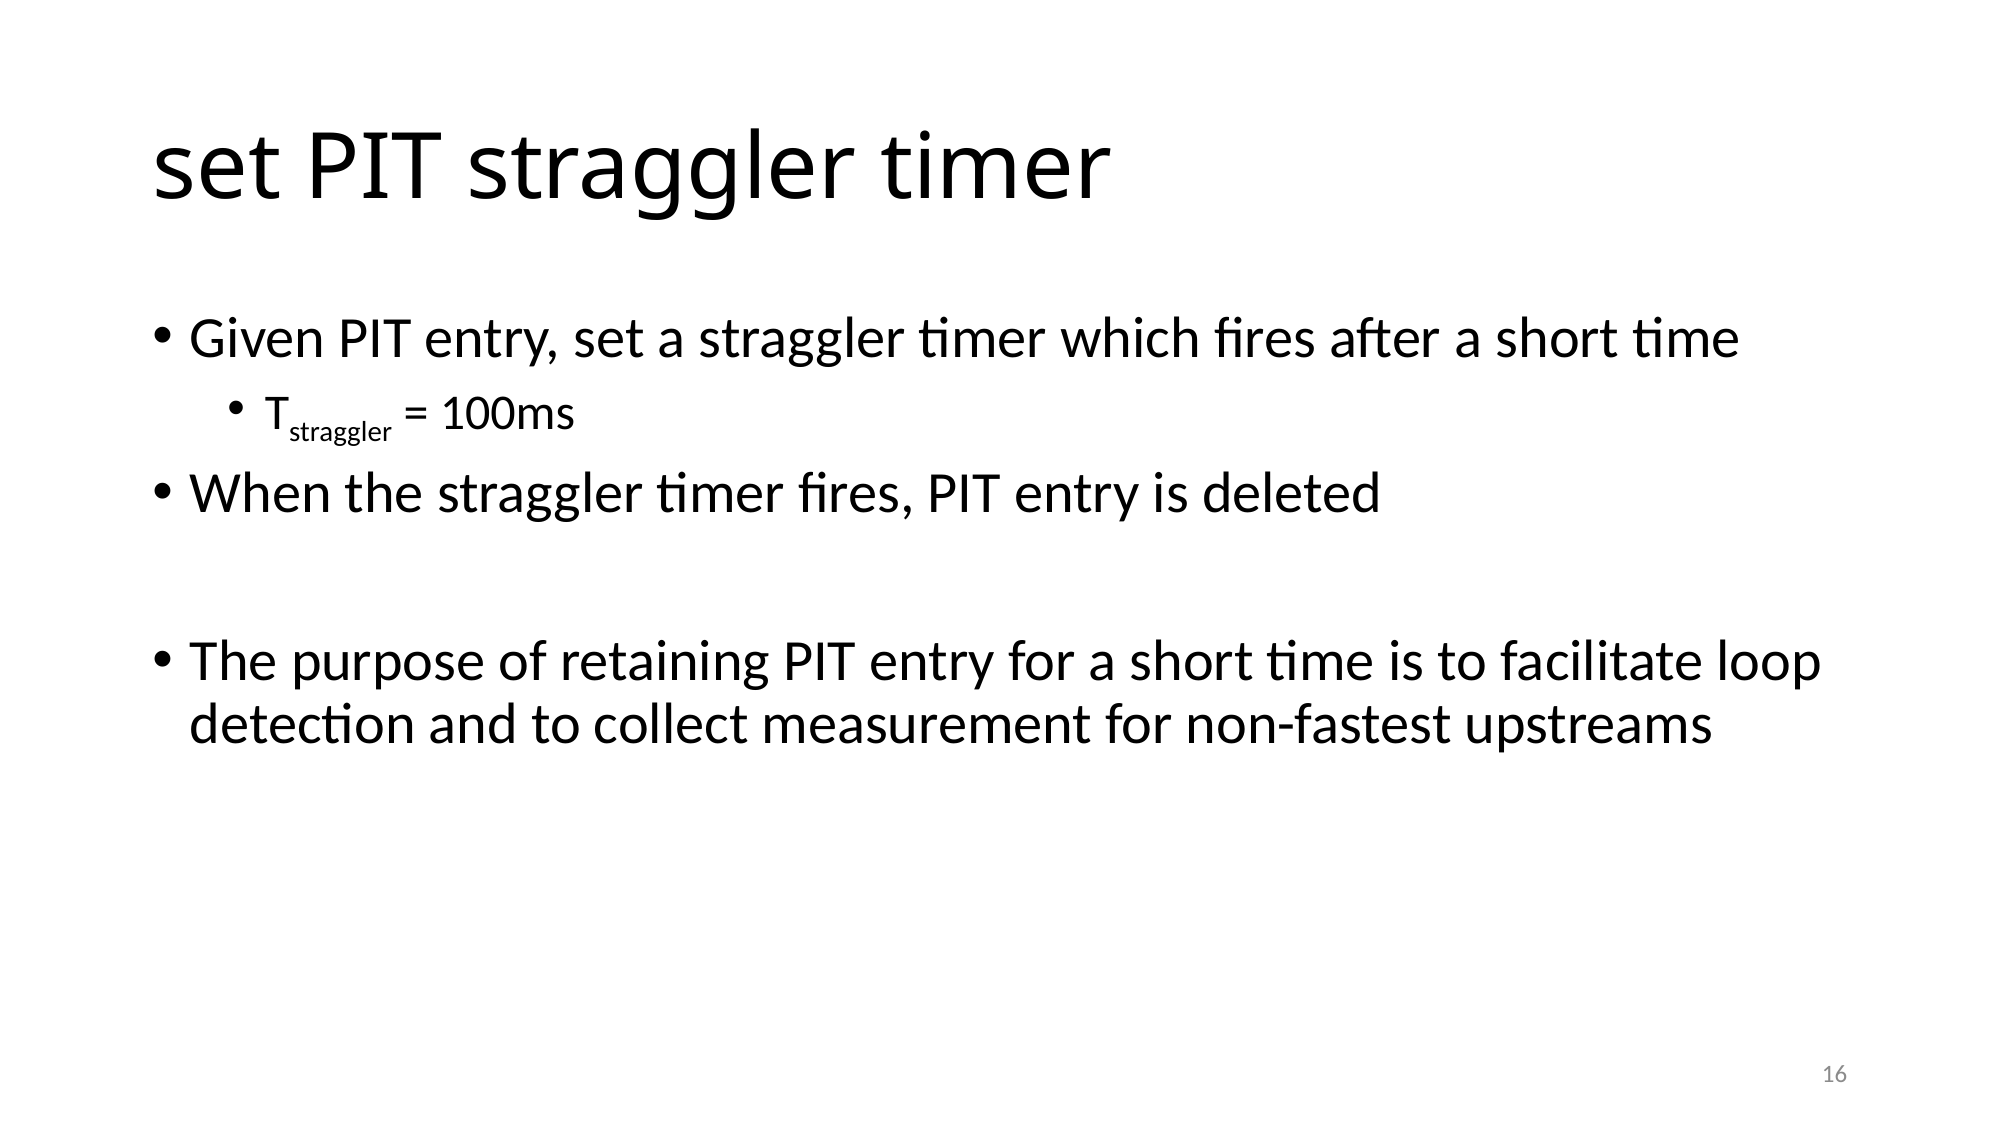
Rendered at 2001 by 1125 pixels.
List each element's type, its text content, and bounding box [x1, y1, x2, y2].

list Given PIT entry, set a straggler timer which fires after a short time Tstraggler = 100ms When the straggler timer fires, PIT entry is deleted The purpose of retaining PIT entry for a short time is to facilitate loop detection and to collect measurement for non-fastest upstreams [137, 299, 1863, 1014]
title set PIT straggler timer [137, 59, 1863, 278]
slide_number 16 [1412, 1042, 1863, 1103]
